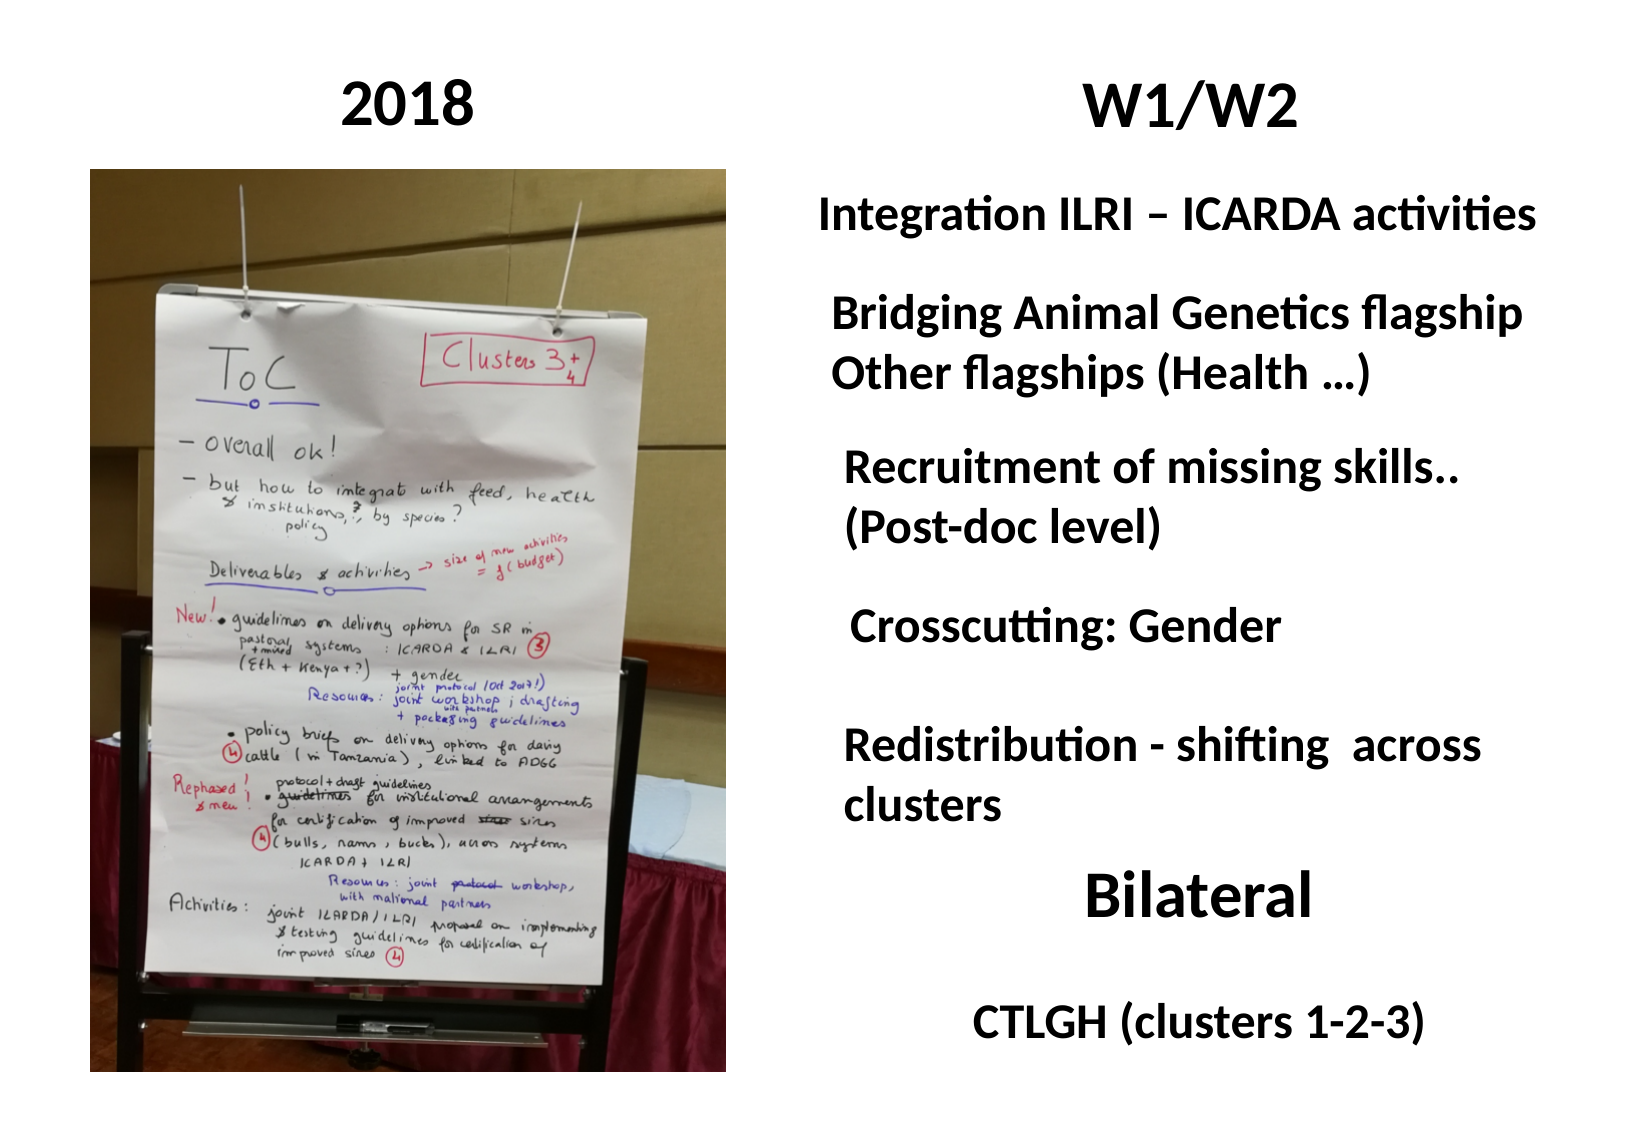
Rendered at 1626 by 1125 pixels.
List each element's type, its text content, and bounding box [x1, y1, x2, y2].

picture [90, 169, 726, 1072]
text_box Recruitment of missing skills.. (Post-doc level) [829, 426, 1476, 561]
text_box W1/W2 [1067, 53, 1315, 149]
text_box Bridging Animal Genetics flagship Other flagships (Health …) [816, 271, 1540, 407]
text_box Integration ILRI – ICARDA activities [803, 173, 1553, 248]
text_box Crosscutting: Gender [835, 585, 1298, 660]
text_box CTLGH (clusters 1-2-3) [958, 981, 1442, 1056]
text_box Redistribution - shifting across clusters [828, 703, 1509, 839]
text_box Bilateral [1069, 843, 1330, 938]
text_box 2018 [90, 51, 726, 146]
